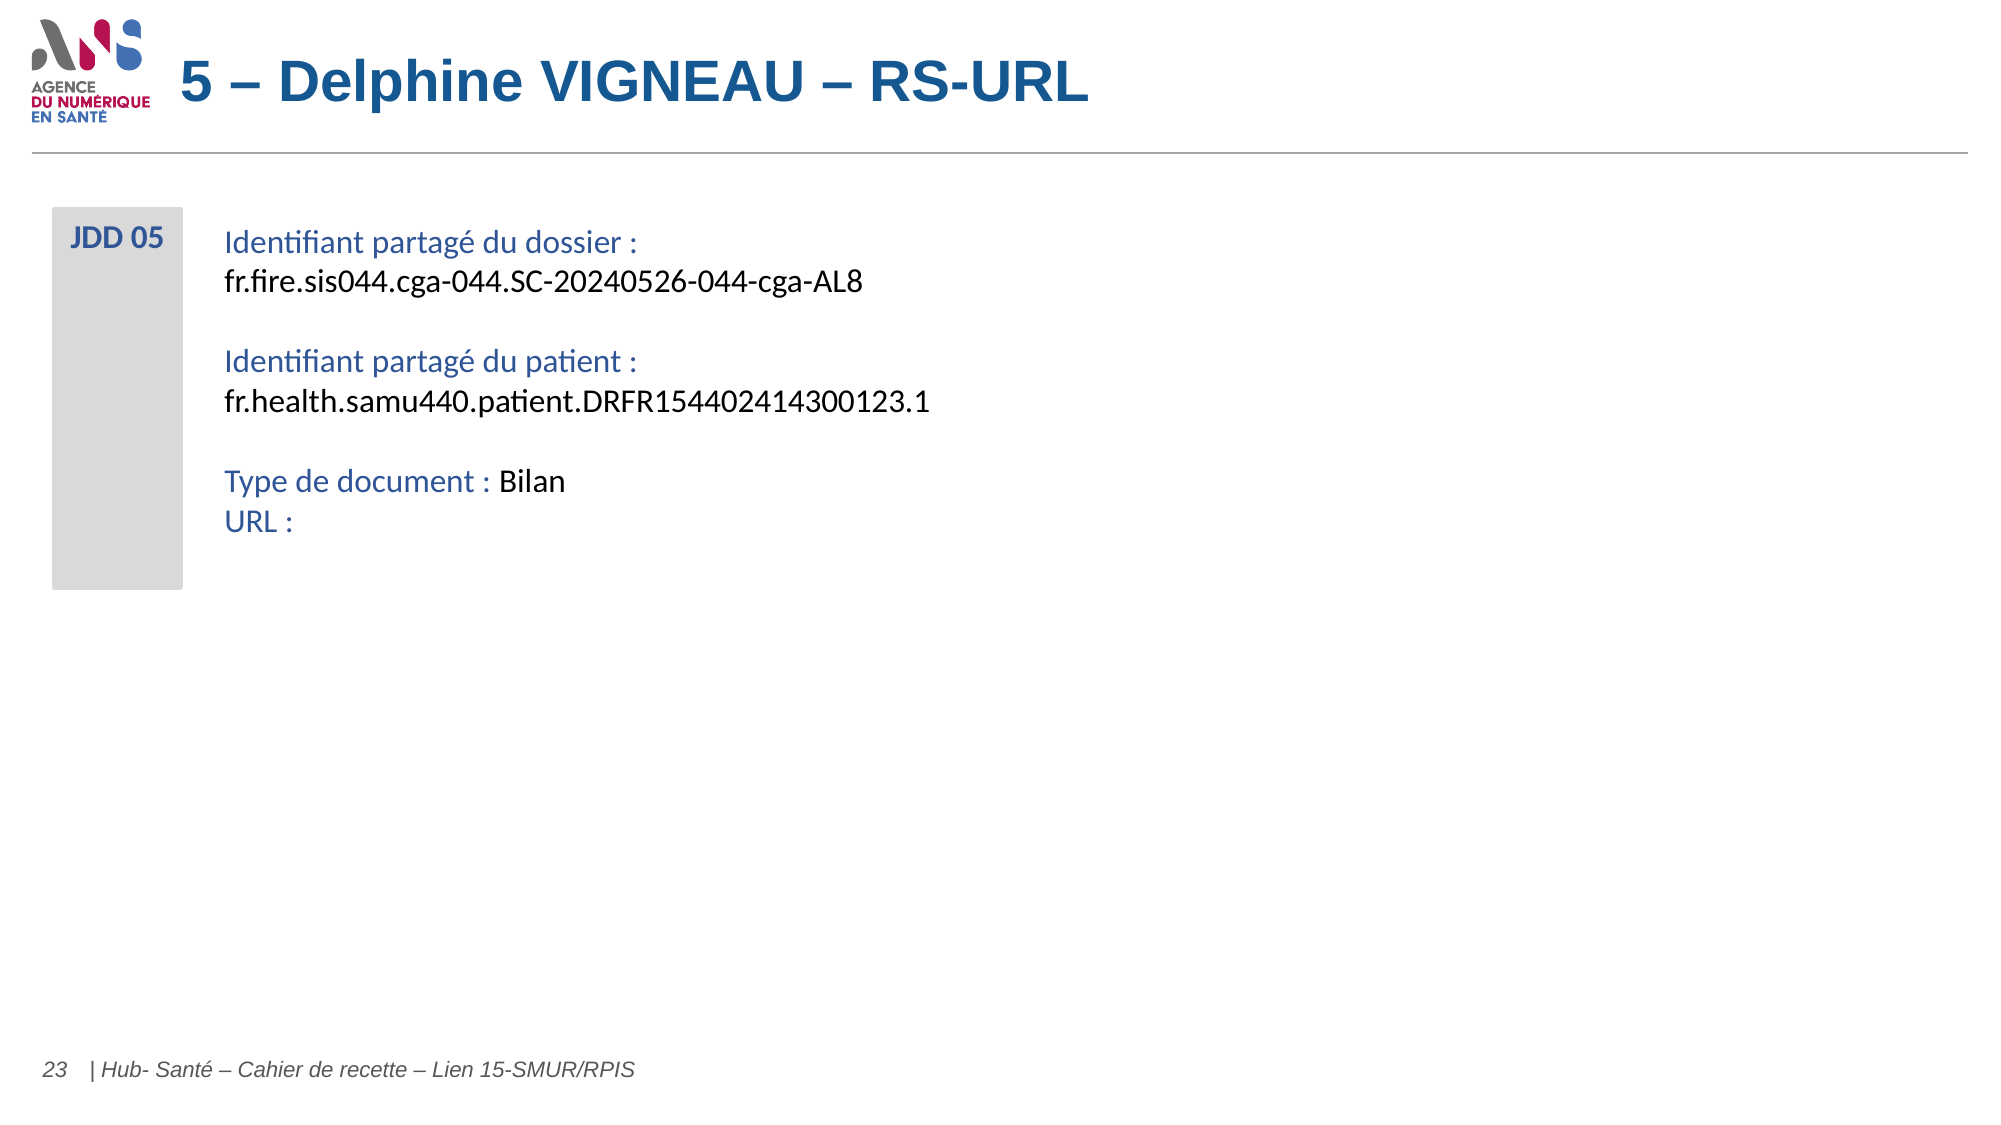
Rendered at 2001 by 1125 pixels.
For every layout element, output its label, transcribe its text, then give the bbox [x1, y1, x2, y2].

title 5 – Delphine VIGNEAU – RS-URL [180, 19, 1945, 138]
footer | Hub- Santé – Cahier de recette – Lien 15-SMUR/RPIS [89, 1038, 1605, 1099]
picture [31, 19, 150, 123]
slide_number 23 [23, 1038, 87, 1099]
text_box Identifiant partagé du dossier : fr.fire.sis044.cga-044.SC-20240526-044-cga-AL8 Identifiant partagé du patient : fr.health.samu440.patient.DRFR154402414300123.1 Type de document : Bilan URL : [209, 212, 1257, 547]
text_box JDD 05 [52, 207, 183, 590]
